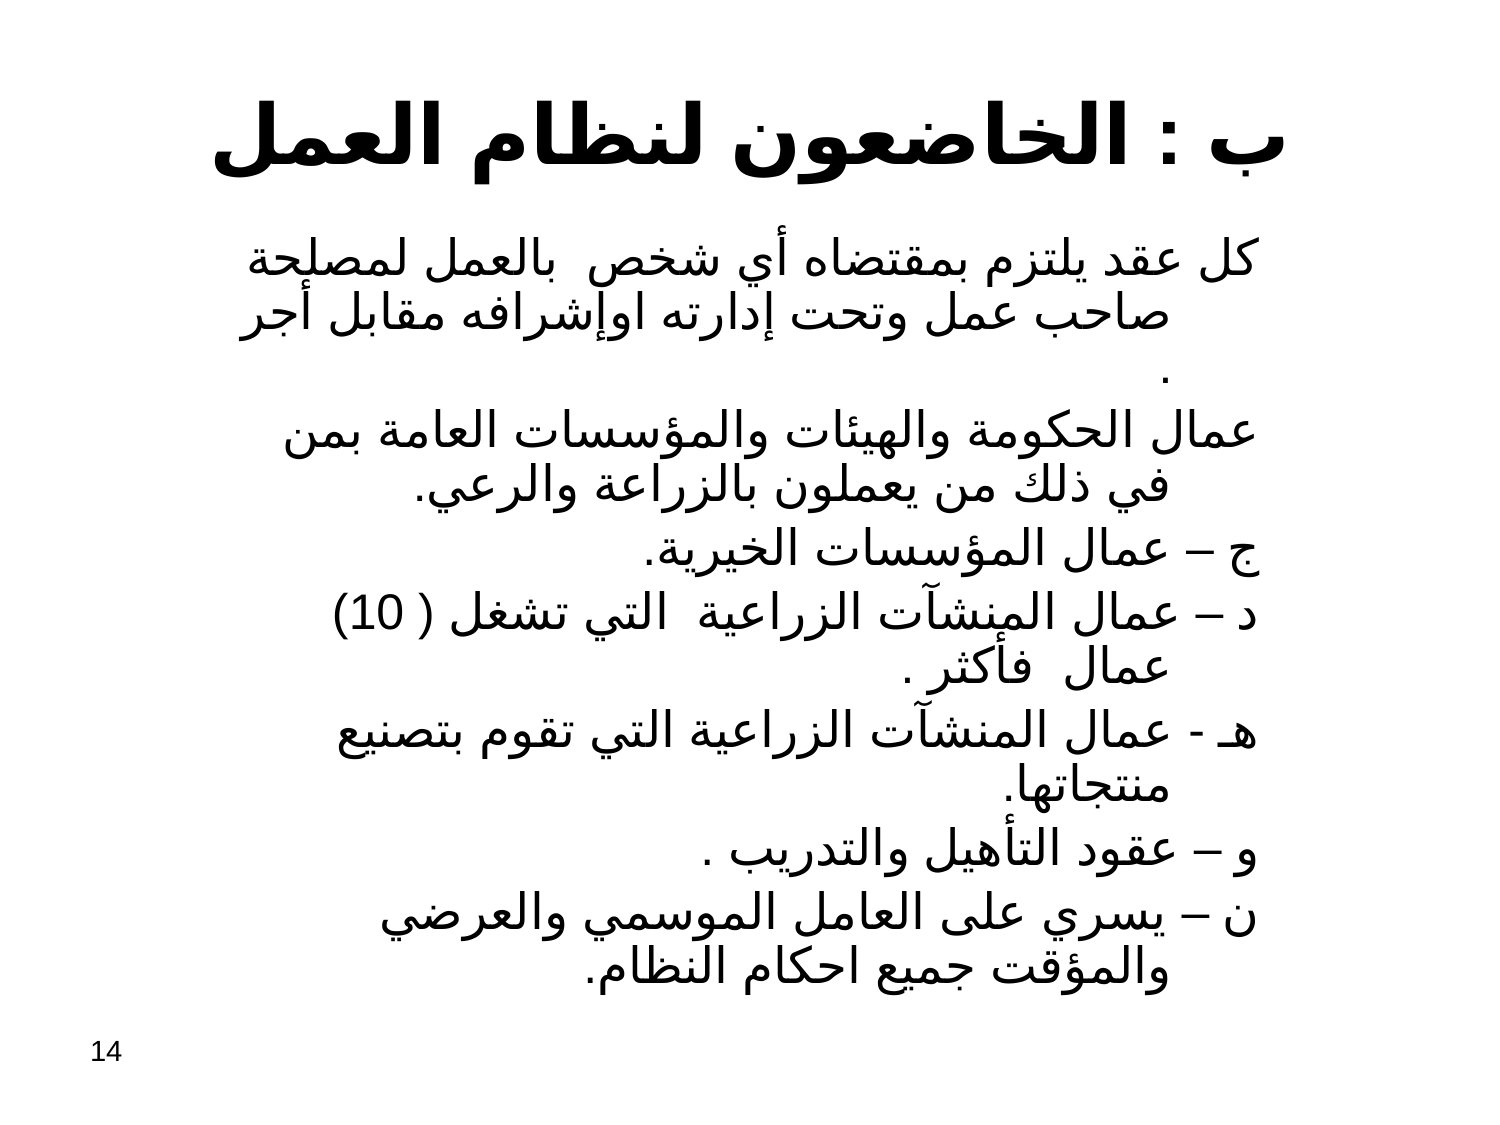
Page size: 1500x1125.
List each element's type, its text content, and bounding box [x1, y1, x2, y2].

slide_number 14 [74, 1024, 426, 1103]
title ب : الخاضعون لنظام العمل [112, 49, 1388, 213]
subtitle كل عقد يلتزم بمقتضاه أي شخص بالعمل لمصلحة صاحب عمل وتحت إدارته اوإشرافه مقابل أجر . عمال الحكومة والهيئات والمؤسسات العامة بمن في ذلك من يعملون بالزراعة والرعي. ج – عمال المؤسسات الخيرية. د – عمال المنشآت الزراعية التي تشغل ( 10) عمال فأكثر . هـ - عمال المنشآت الزراعية التي تقوم بتصنيع منتجاتها. و – عقود التأهيل والتدريب . ن – يسري على العامل الموسمي والعرضي والمؤقت جميع احكام النظام. [224, 224, 1276, 851]
